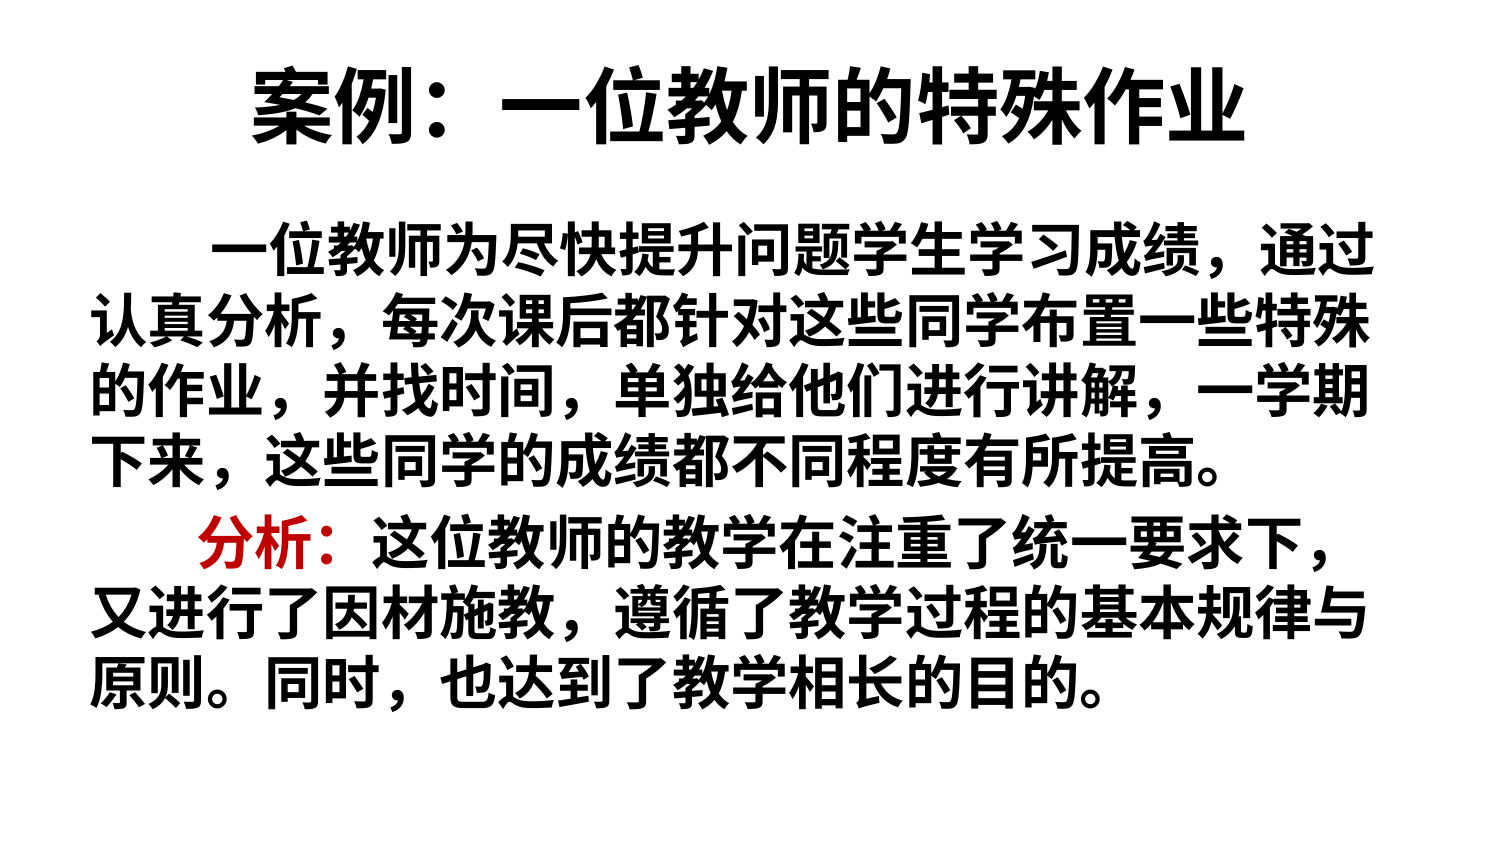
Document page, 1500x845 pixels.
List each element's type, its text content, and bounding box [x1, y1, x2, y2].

title 案例：一位教师的特殊作业 [74, 33, 1426, 175]
list 一位教师为尽快提升问题学生学习成绩，通过认真分析，每次课后都针对这些同学布置一些特殊的作业，并找时间，单独给他们进行讲解，一学期下来，这些同学的成绩都不同程度有所提高。 分析：这位教师的教学在注重了统一要求下，又进行了因材施教，遵循了教学过程的基本规律与原则。同时，也达到了教学相长的目的。 [74, 196, 1426, 755]
